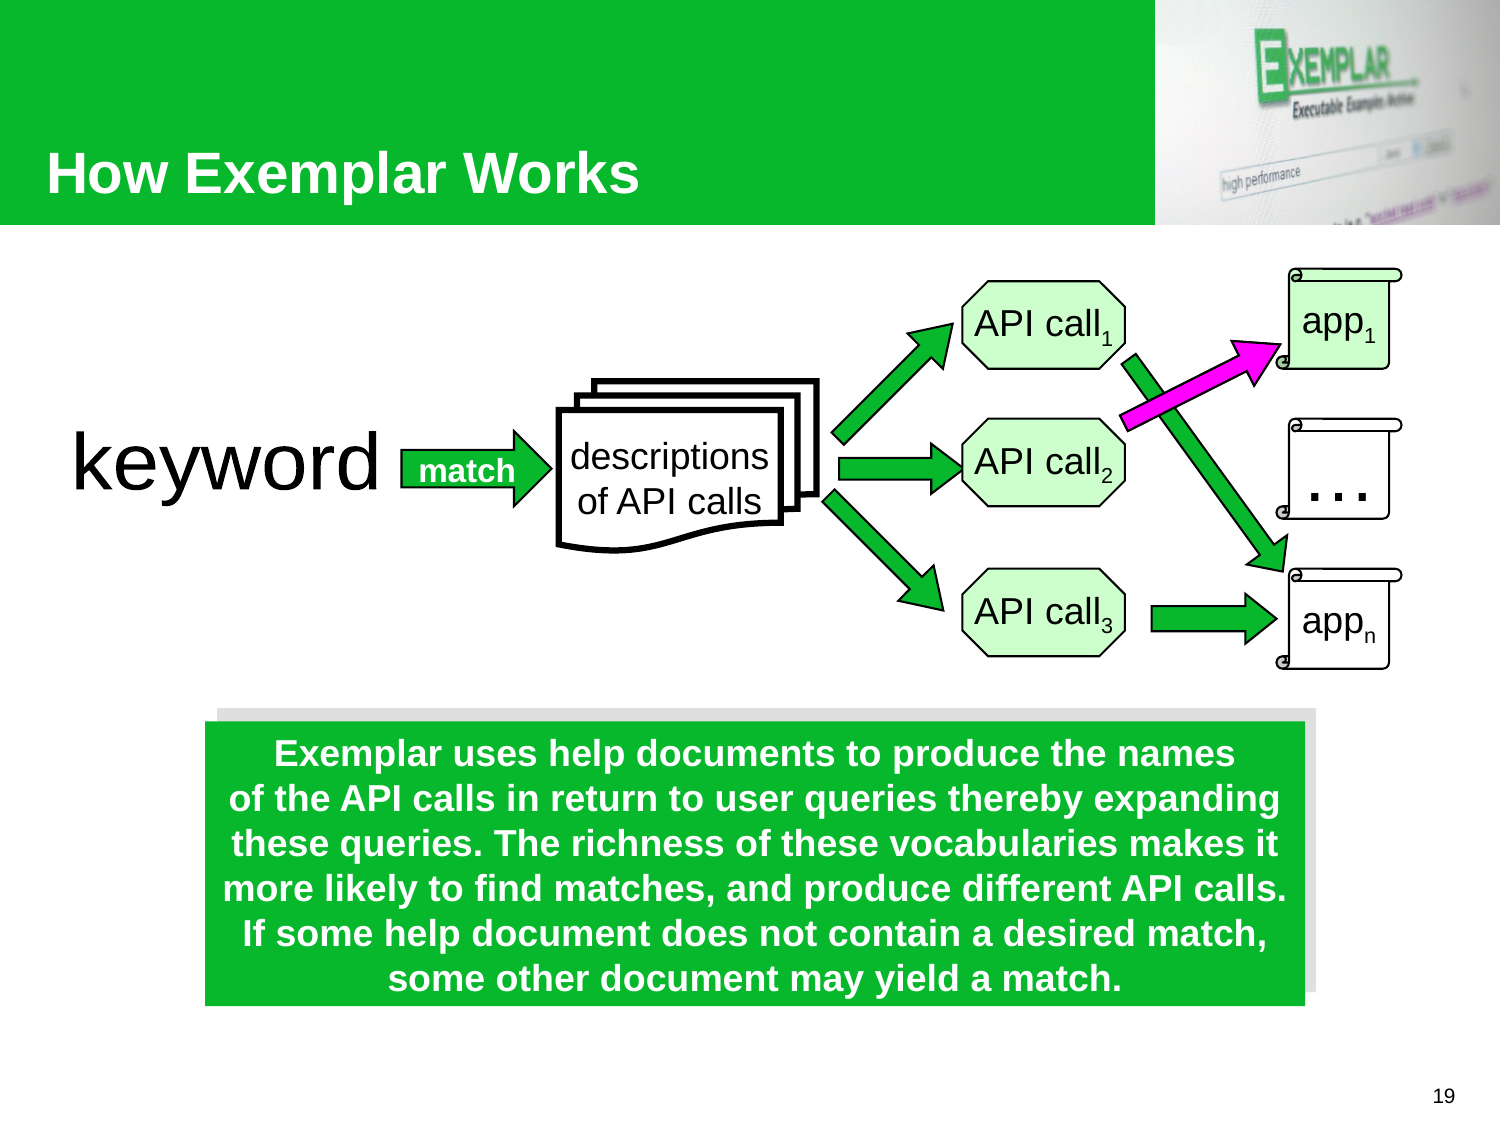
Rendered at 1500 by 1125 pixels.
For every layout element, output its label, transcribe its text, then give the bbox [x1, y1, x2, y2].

text_box [1151, 593, 1277, 644]
text_box [1129, 353, 1164, 401]
title How Exemplar Works [30, 39, 1122, 213]
text_box app1 [1276, 268, 1402, 369]
text_box descriptions of API calls [558, 381, 808, 551]
text_box match [401, 431, 552, 507]
text_box [1159, 408, 1288, 572]
text_box [1129, 340, 1281, 431]
picture [1155, 0, 1500, 225]
text_box Exemplar uses help documents to produce the names of the API calls in return to user queries thereby expanding these queries. The richness of these vocabularies makes it more likely to find matches, and produce different API calls. If some help document does not contain a desired match, some other document may yield a match. [205, 721, 1306, 1007]
text_box appn [1276, 568, 1402, 669]
slide_number 19 [1191, 1070, 1471, 1116]
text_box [813, 355, 957, 635]
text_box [962, 280, 1126, 657]
text_box … [1276, 418, 1402, 519]
